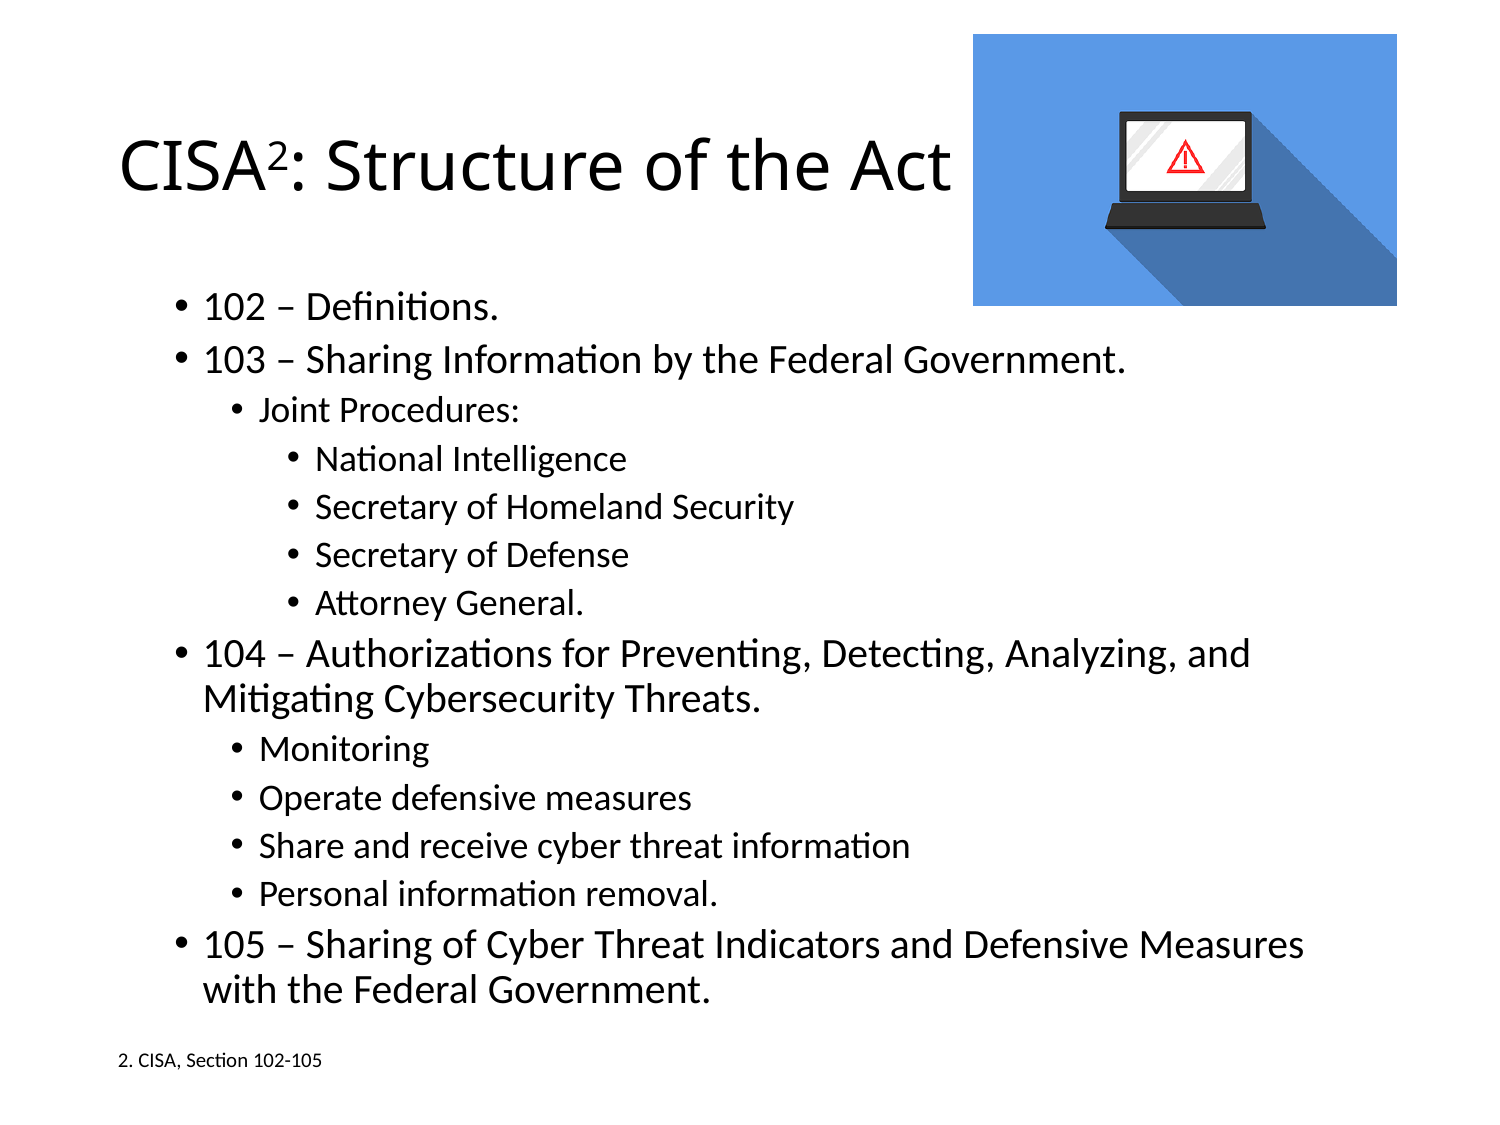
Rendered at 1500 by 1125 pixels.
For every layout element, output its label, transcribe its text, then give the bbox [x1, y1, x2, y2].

text_box 2. CISA, Section 102-105 [103, 1038, 1325, 1079]
list 102 – Definitions. 103 – Sharing Information by the Federal Government. Joint Procedures: National Intelligence Secretary of Homeland Security Secretary of Defense Attorney General. 104 – Authorizations for Preventing, Detecting, Analyzing, and Mitigating Cybersecurity Threats. Monitoring Operate defensive measures Share and receive cyber threat information Personal information removal. 105 – Sharing of Cyber Threat Indicators and Defensive Measures with the Federal Government. [102, 277, 1398, 992]
title CISA2: Structure of the Act [102, 59, 973, 277]
picture [973, 34, 1397, 306]
